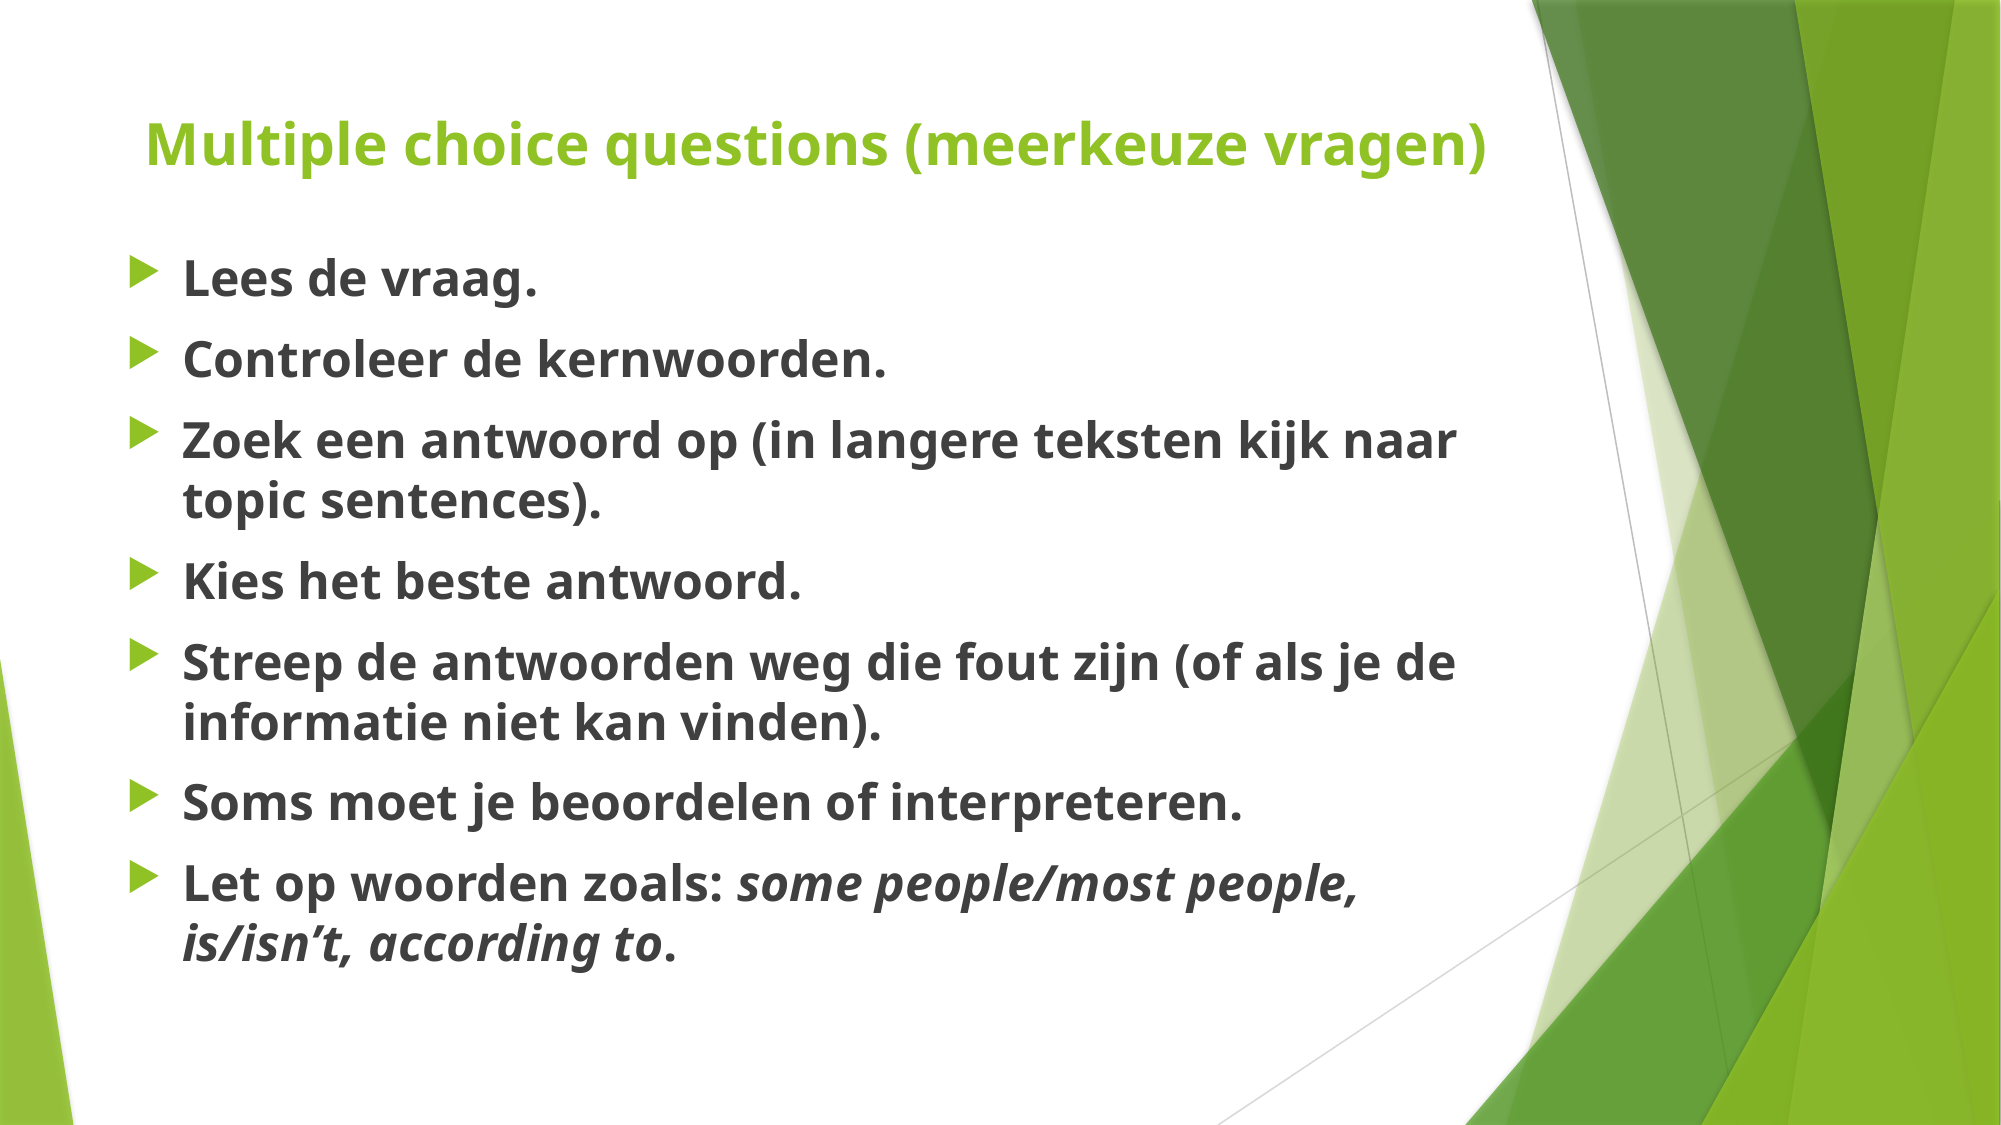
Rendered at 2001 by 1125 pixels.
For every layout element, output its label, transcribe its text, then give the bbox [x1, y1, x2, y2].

title Multiple choice questions (meerkeuze vragen) [111, 99, 1522, 239]
list Lees de vraag. Controleer de kernwoorden. Zoek een antwoord op (in langere teksten kijk naar topic sentences). Kies het beste antwoord. Streep de antwoorden weg die fout zijn (of als je de informatie niet kan vinden). Soms moet je beoordelen of interpreteren. Let op woorden zoals: some people/most people, is/isn’t, according to. [111, 239, 1522, 991]
